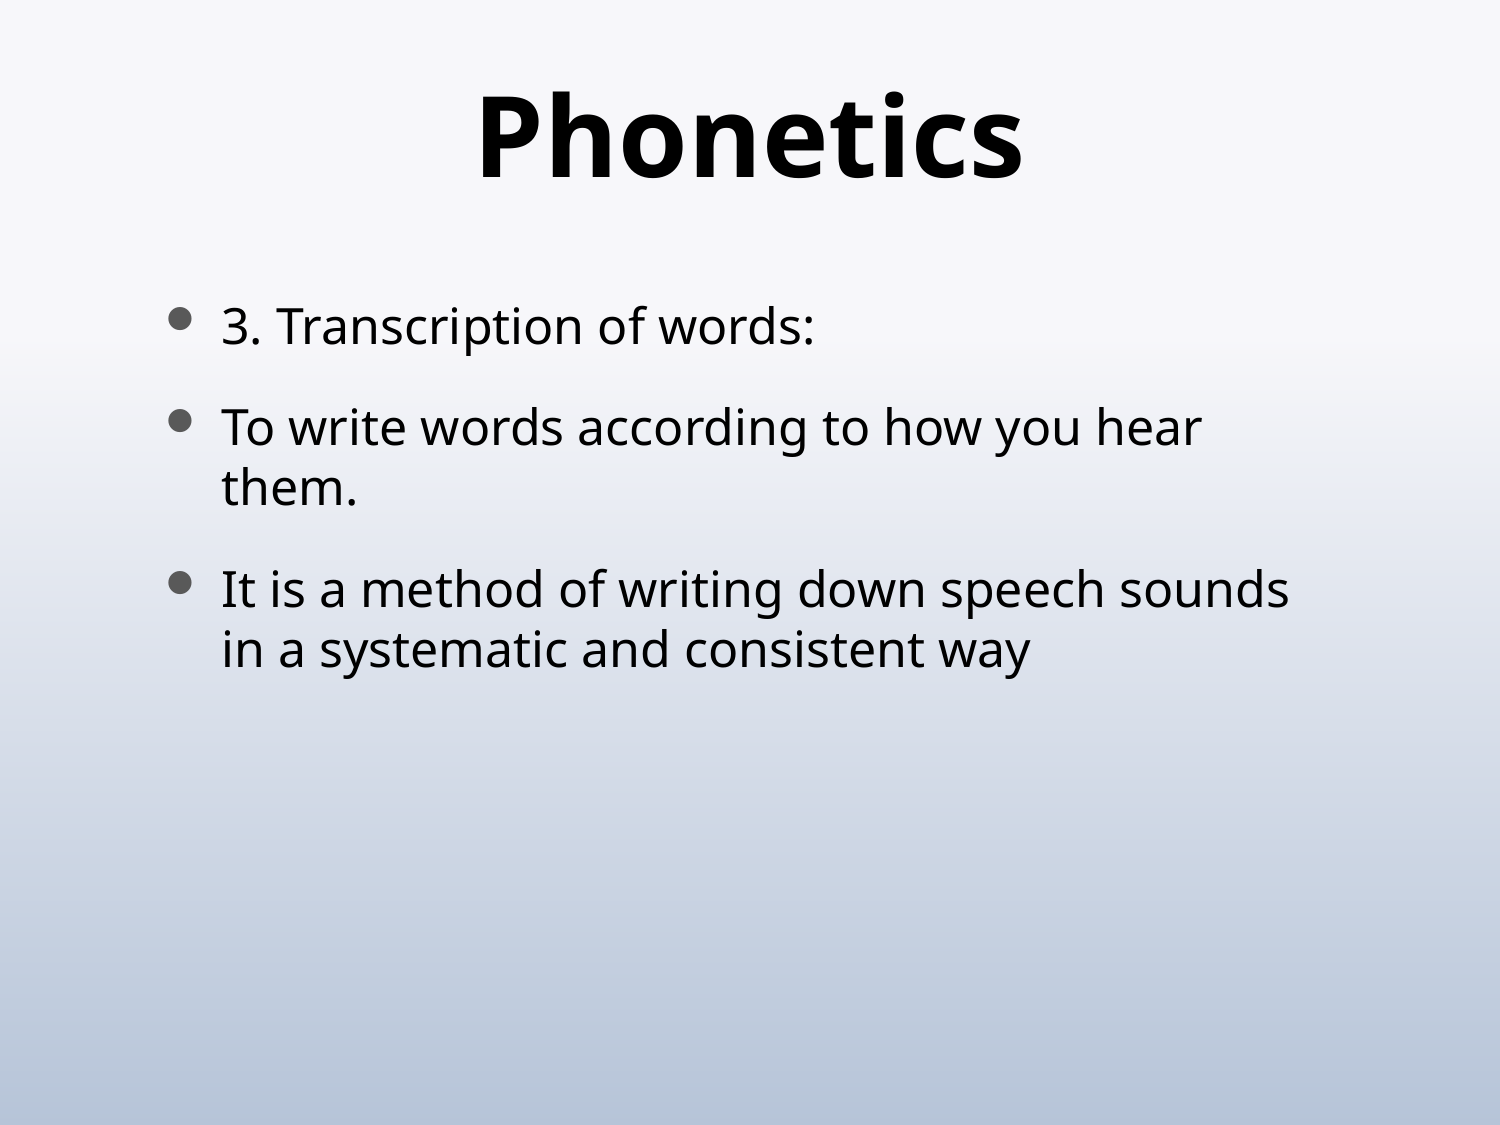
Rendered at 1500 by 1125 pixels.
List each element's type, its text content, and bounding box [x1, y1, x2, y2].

title Phonetics [150, 37, 1350, 245]
list 3. Transcription of words: To write words according to how you hear them. It is a method of writing down speech sounds in a systematic and consistent way [150, 286, 1350, 993]
